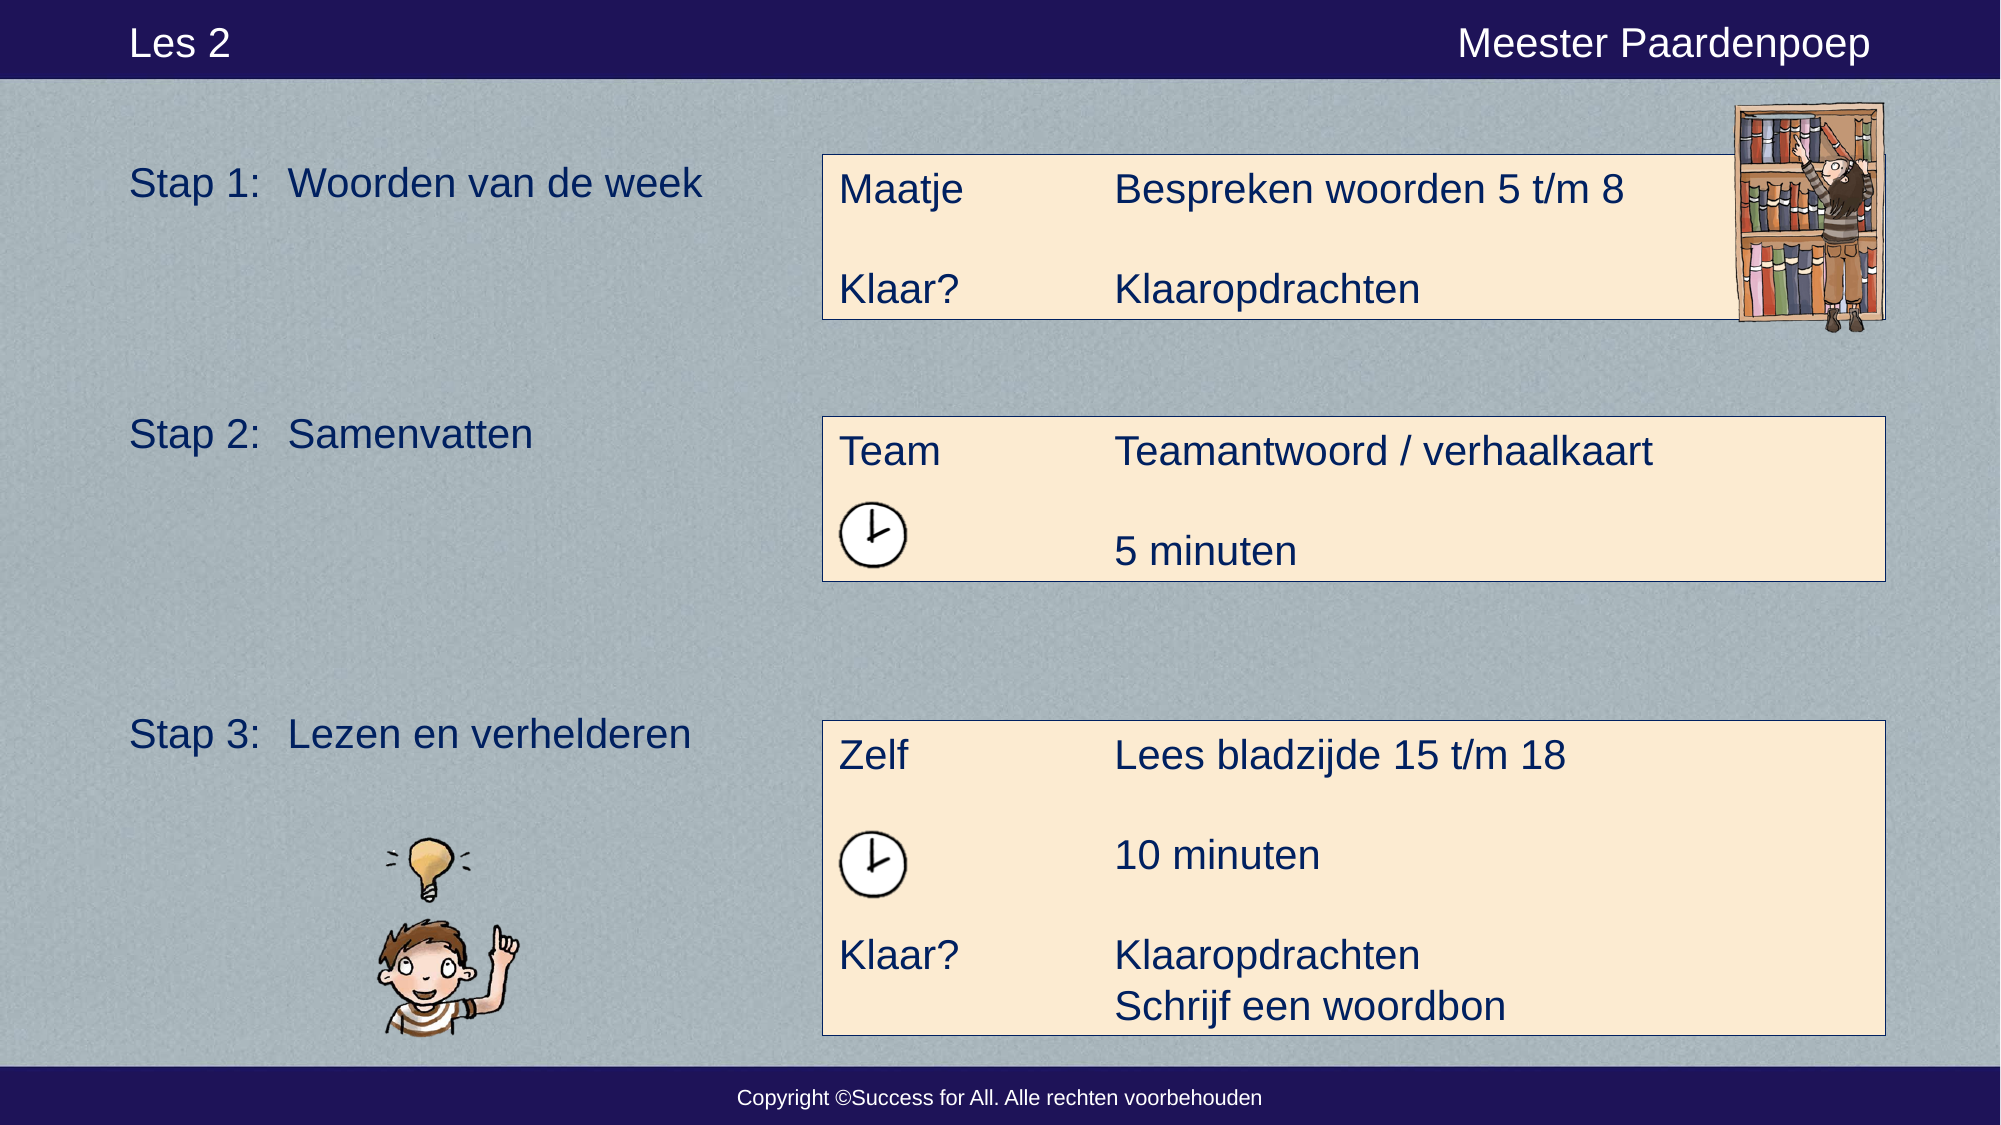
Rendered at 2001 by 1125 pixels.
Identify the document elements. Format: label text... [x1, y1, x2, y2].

text_box Zelf Lees bladzijde 15 t/m 18 10 minuten Klaar? Klaaropdrachten Schrijf een woordbon [822, 720, 1886, 1036]
picture [0, 0, 2001, 1125]
text_box Maatje Bespreken woorden 5 t/m 8 Klaar? Klaaropdrachten [822, 154, 1718, 320]
text_box Meester Paardenpoep [999, 8, 1886, 73]
text_box Team Teamantwoord / verhaalkaart 5 minuten [822, 416, 1886, 582]
text_box Les 2 [114, 8, 354, 73]
text_box Copyright ©Success for All. Alle rechten voorbehouden [0, 1076, 2000, 1125]
text_box Stap 1: Woorden van de week Stap 2: Samenvatten Stap 3: Lezen en verhelderen [114, 148, 907, 814]
